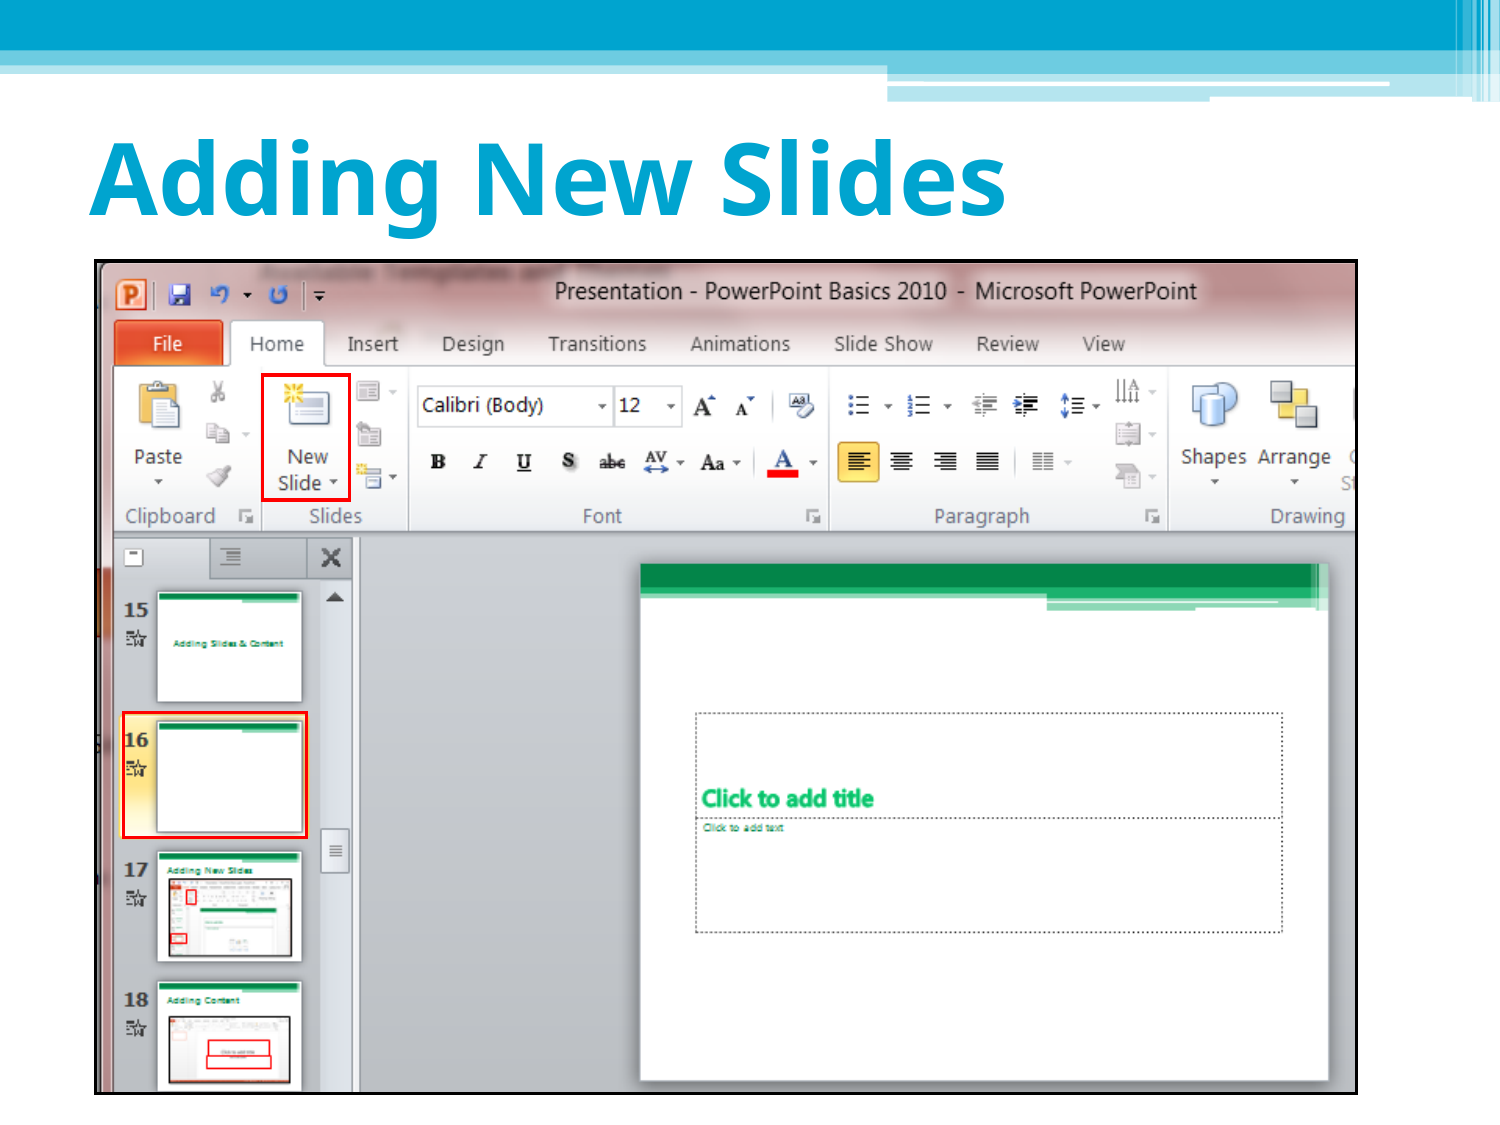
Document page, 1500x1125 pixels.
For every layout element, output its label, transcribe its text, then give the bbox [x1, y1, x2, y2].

title Adding New Slides [75, 99, 1450, 250]
picture [97, 262, 1355, 1093]
